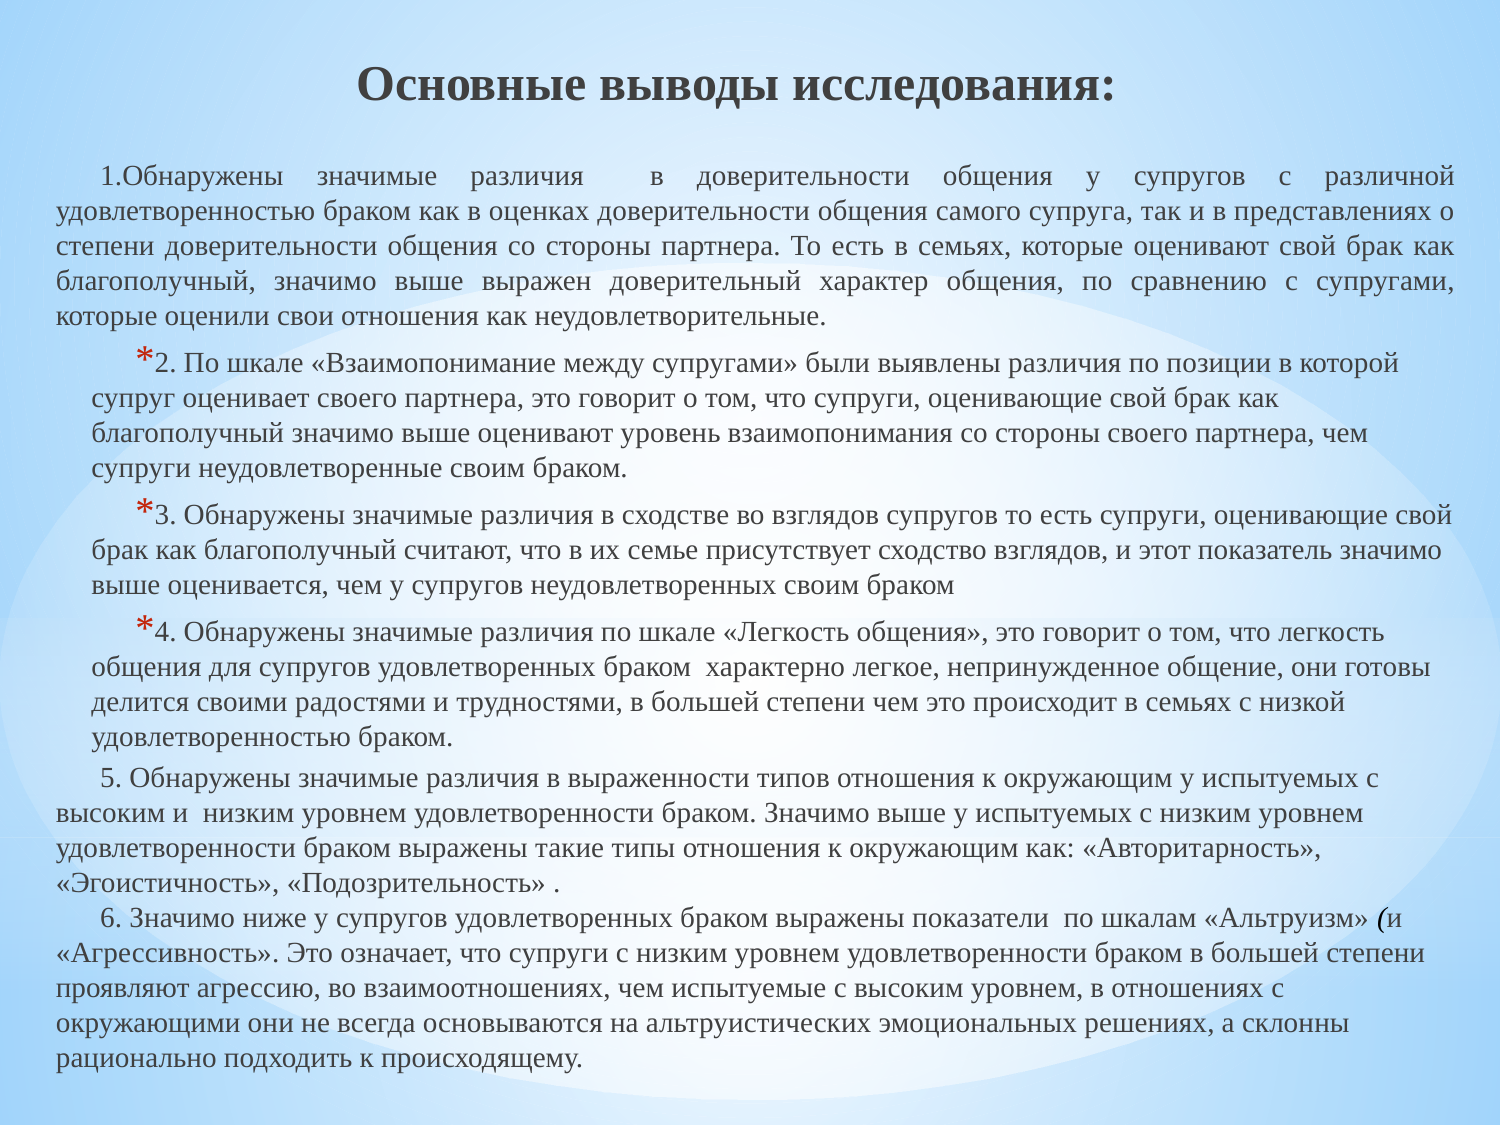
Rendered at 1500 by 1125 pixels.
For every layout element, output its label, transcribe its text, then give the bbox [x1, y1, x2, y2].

list Основные выводы исследования: [0, 42, 1430, 1055]
text_box 1.Обнаружены значимые различия в доверительности общения у супругов с различной удовлетворенностью браком как в оценках доверительности общения самого супруга, так и в представлениях о степени доверительности общения со стороны партнера. То есть в семьях, которые оценивают свой брак как благополучный, значимо выше выражен доверительный характер общения, по сравнению с супругами, которые оценили свои отношения как неудовлетворительные. 2. По шкале «Взаимопонимание между супругами» были выявлены различия по позиции в которой супруг оценивает своего партнера, это говорит о том, что супруги, оценивающие свой брак как благополучный значимо выше оценивают уровень взаимопонимания со стороны своего партнера, чем супруги неудовлетворенные своим браком. 3. Обнаружены значимые различия в сходстве во взглядов супругов то есть супруги, оценивающие свой брак как благополучный считают, что в их семье присутствует сходство взглядов, и этот показатель значимо выше оценивается, чем у супругов неудовлетворенных своим браком 4. Обнаружены значимые различия по шкале «Легкость общения», это говорит о том, что легкость общения для супругов удовлетворенных браком характерно легкое, непринужденное общение, они готовы делится своими радостями и трудностями, в большей степени чем это происходит в семьях с низкой удовлетворенностью браком. 5. Обнаружены значимые различия в выраженности типов отношения к окружающим у испытуемых с высоким и низким уровнем удовлетворенности браком. Значимо выше у испытуемых с низким уровнем удовлетворенности браком выражены такие типы отношения к окружающим как: «Авторитарность», «Эгоистичность», «Подозрительность» . 6. Значимо ниже у супругов удовлетворенных браком выражены показатели по шкалам «Альтруизм» (и «Агрессивность». Это означает, что супруги с низким уровнем удовлетворенности браком в большей степени проявляют агрессию, во взаимоотношениях, чем испытуемые с высоким уровнем, в отношениях с окружающими они не всегда основываются на альтруистических эмоциональных решениях, а склонны рационально подходить к происходящему. [41, 148, 1471, 1125]
